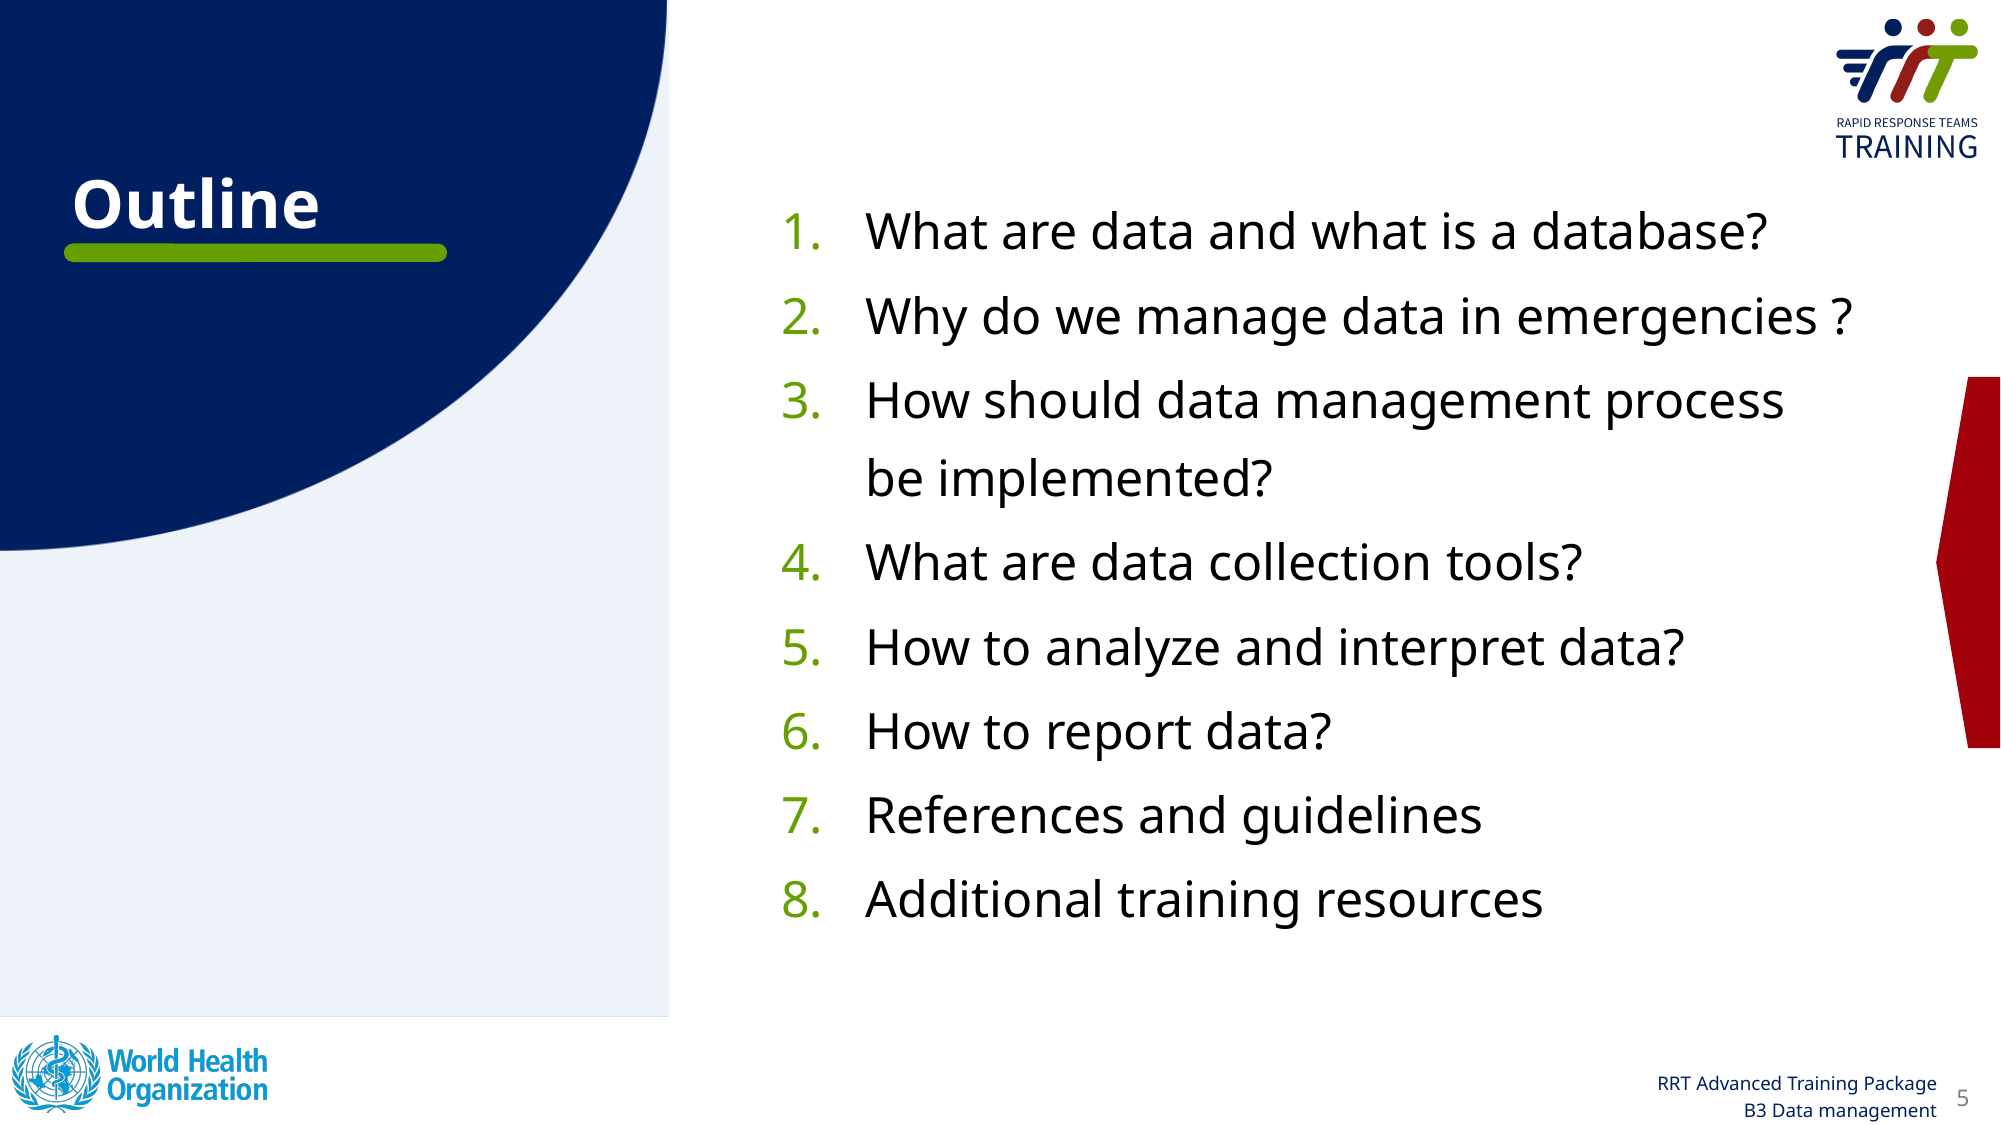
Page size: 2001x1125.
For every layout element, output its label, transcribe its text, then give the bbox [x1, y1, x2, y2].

picture [1835, 19, 1978, 167]
picture [58, 1050, 64, 1058]
picture [12, 1035, 267, 1113]
picture [12, 1083, 48, 1113]
text_box Outline [63, 164, 549, 244]
picture [0, 0, 669, 1018]
list What are data and what is a database? Why do we manage data in emergencies ? How should data management process be implemented? What are data collection tools? How to analyze and interpret data? How to report data? References and guidelines Additional training resources [780, 181, 1937, 944]
